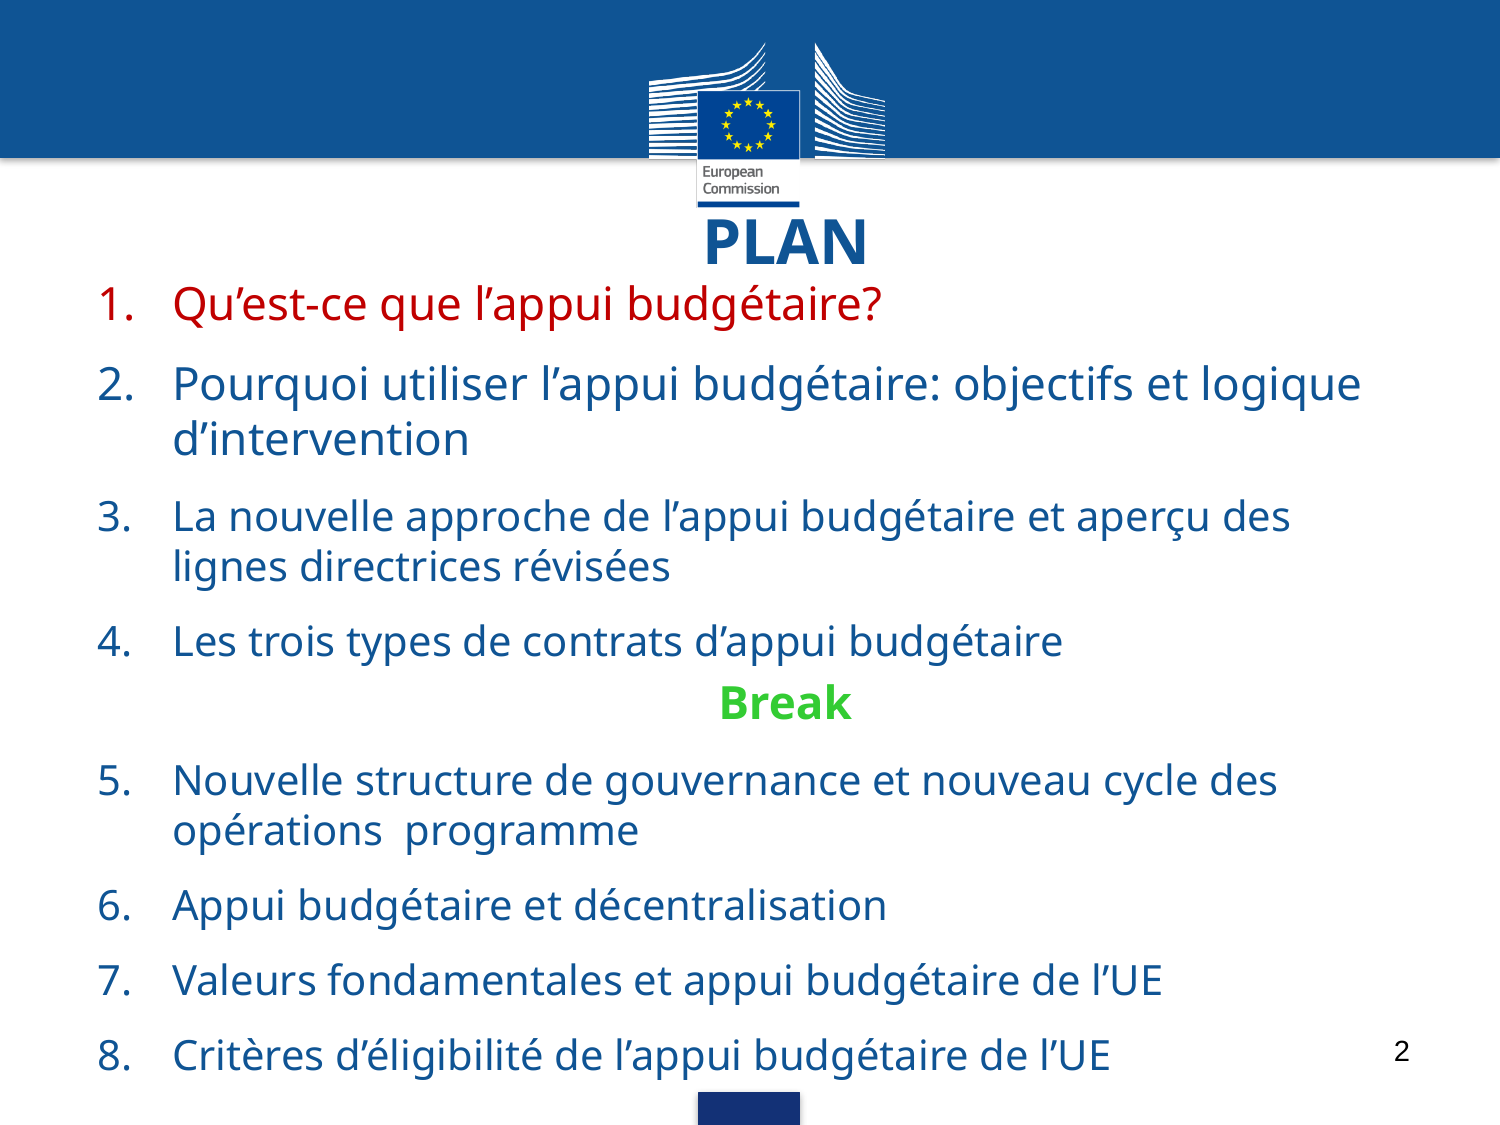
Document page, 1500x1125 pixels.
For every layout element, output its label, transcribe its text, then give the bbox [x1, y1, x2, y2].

slide_number 2 [1074, 1024, 1426, 1103]
list Qu’est-ce que l’appui budgétaire? Pourquoi utiliser l’appui budgétaire: objectifs et logique d’intervention La nouvelle approche de l’appui budgétaire et aperçu des lignes directrices révisées Les trois types de contrats d’appui budgétaire Break Nouvelle structure de gouvernance et nouveau cycle des opérations programme Appui budgétaire et décentralisation Valeurs fondamentales et appui budgétaire de l’UE Critères d’éligibilité de l’appui budgétaire de l’UE [81, 266, 1433, 1125]
title PLAN [81, 175, 1433, 266]
picture [649, 42, 885, 175]
